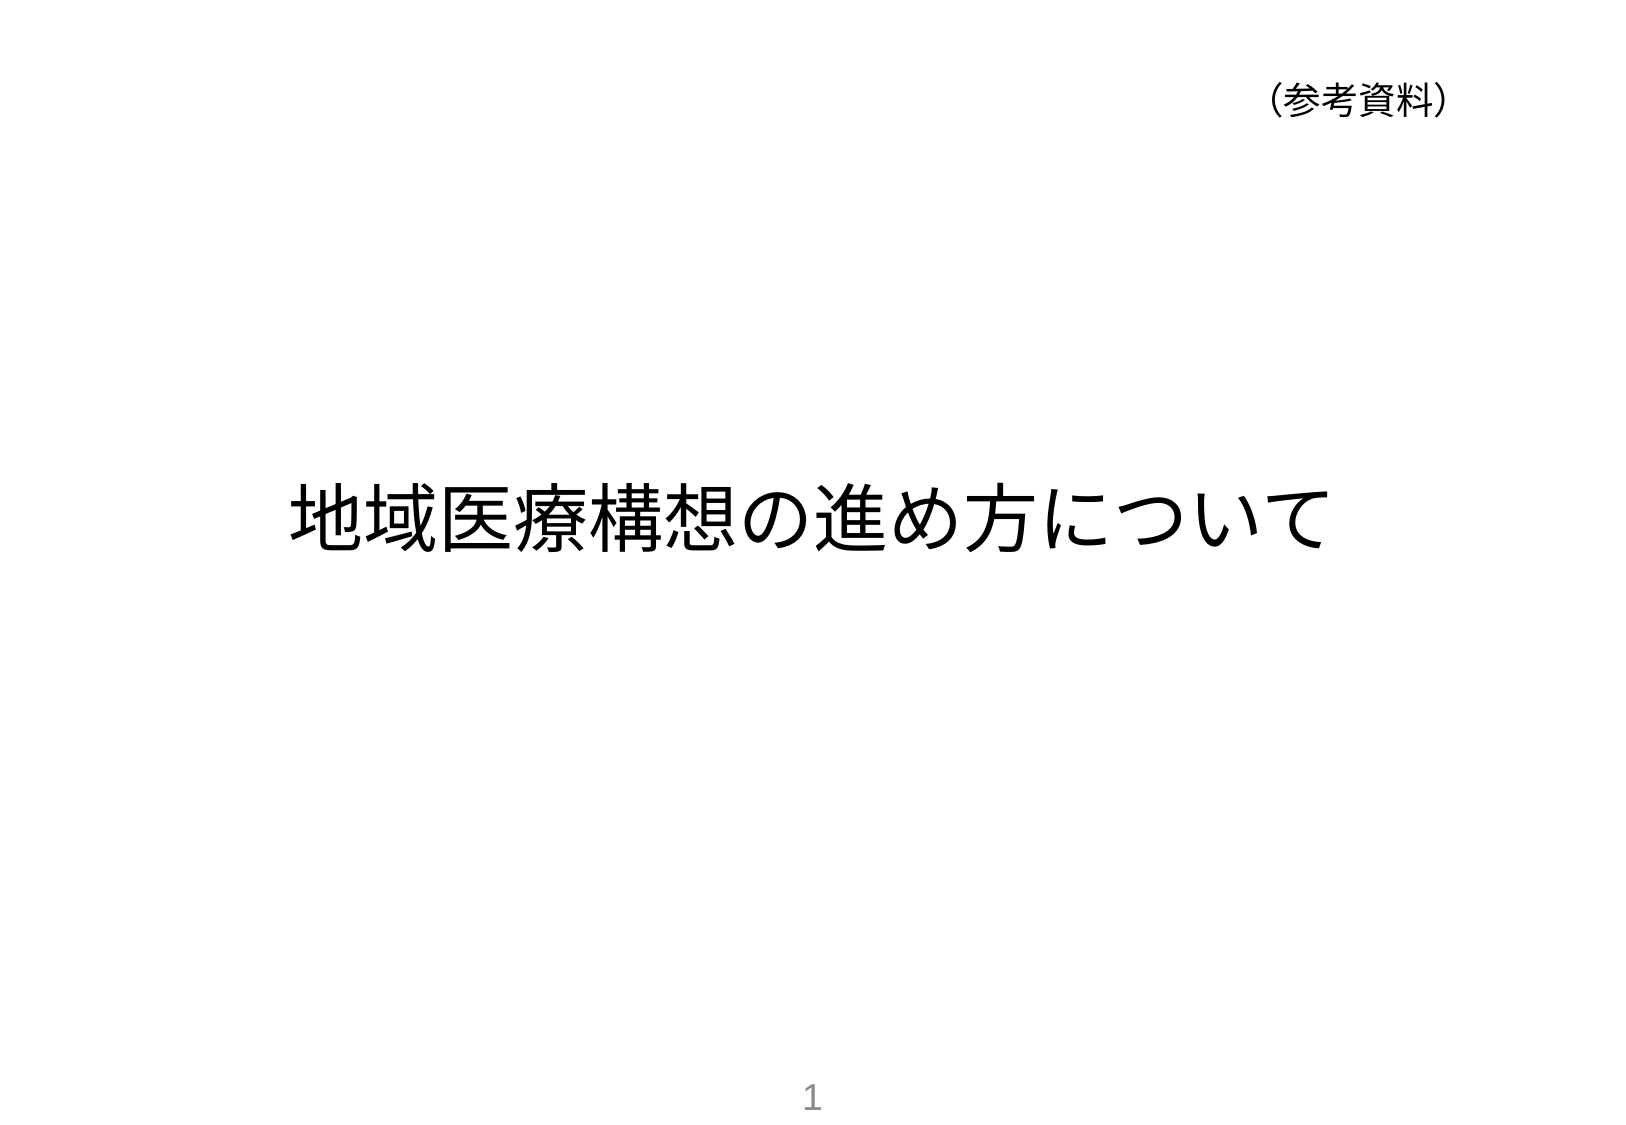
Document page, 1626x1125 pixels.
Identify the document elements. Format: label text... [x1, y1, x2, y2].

text_box 地域医療構想の進め方について [273, 463, 1352, 569]
text_box （参考資料） [1231, 69, 1570, 130]
slide_number 1 [622, 1065, 1003, 1125]
